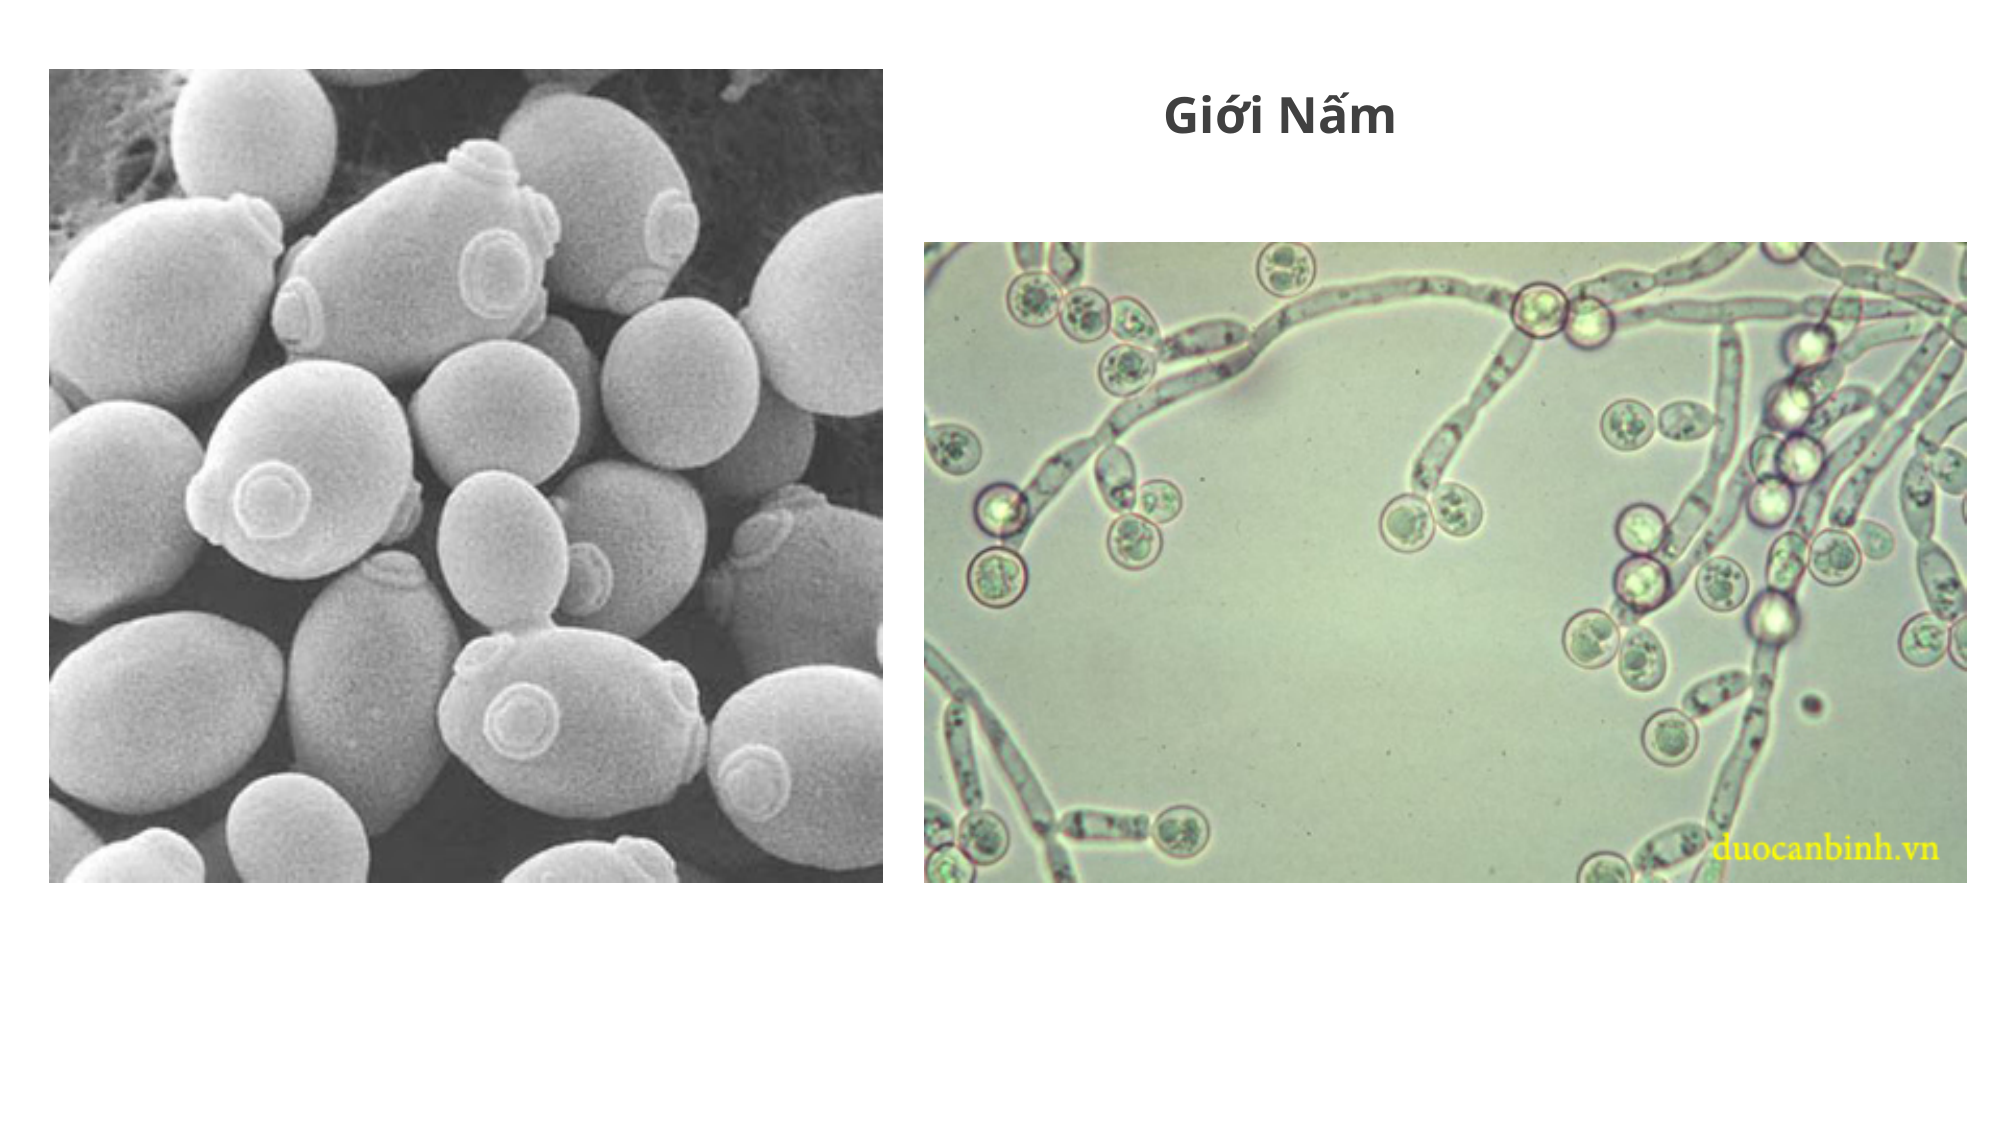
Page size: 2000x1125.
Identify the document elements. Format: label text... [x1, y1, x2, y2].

text_box Giới Nấm [1024, 69, 1537, 151]
picture [49, 69, 884, 883]
picture [924, 242, 1967, 883]
